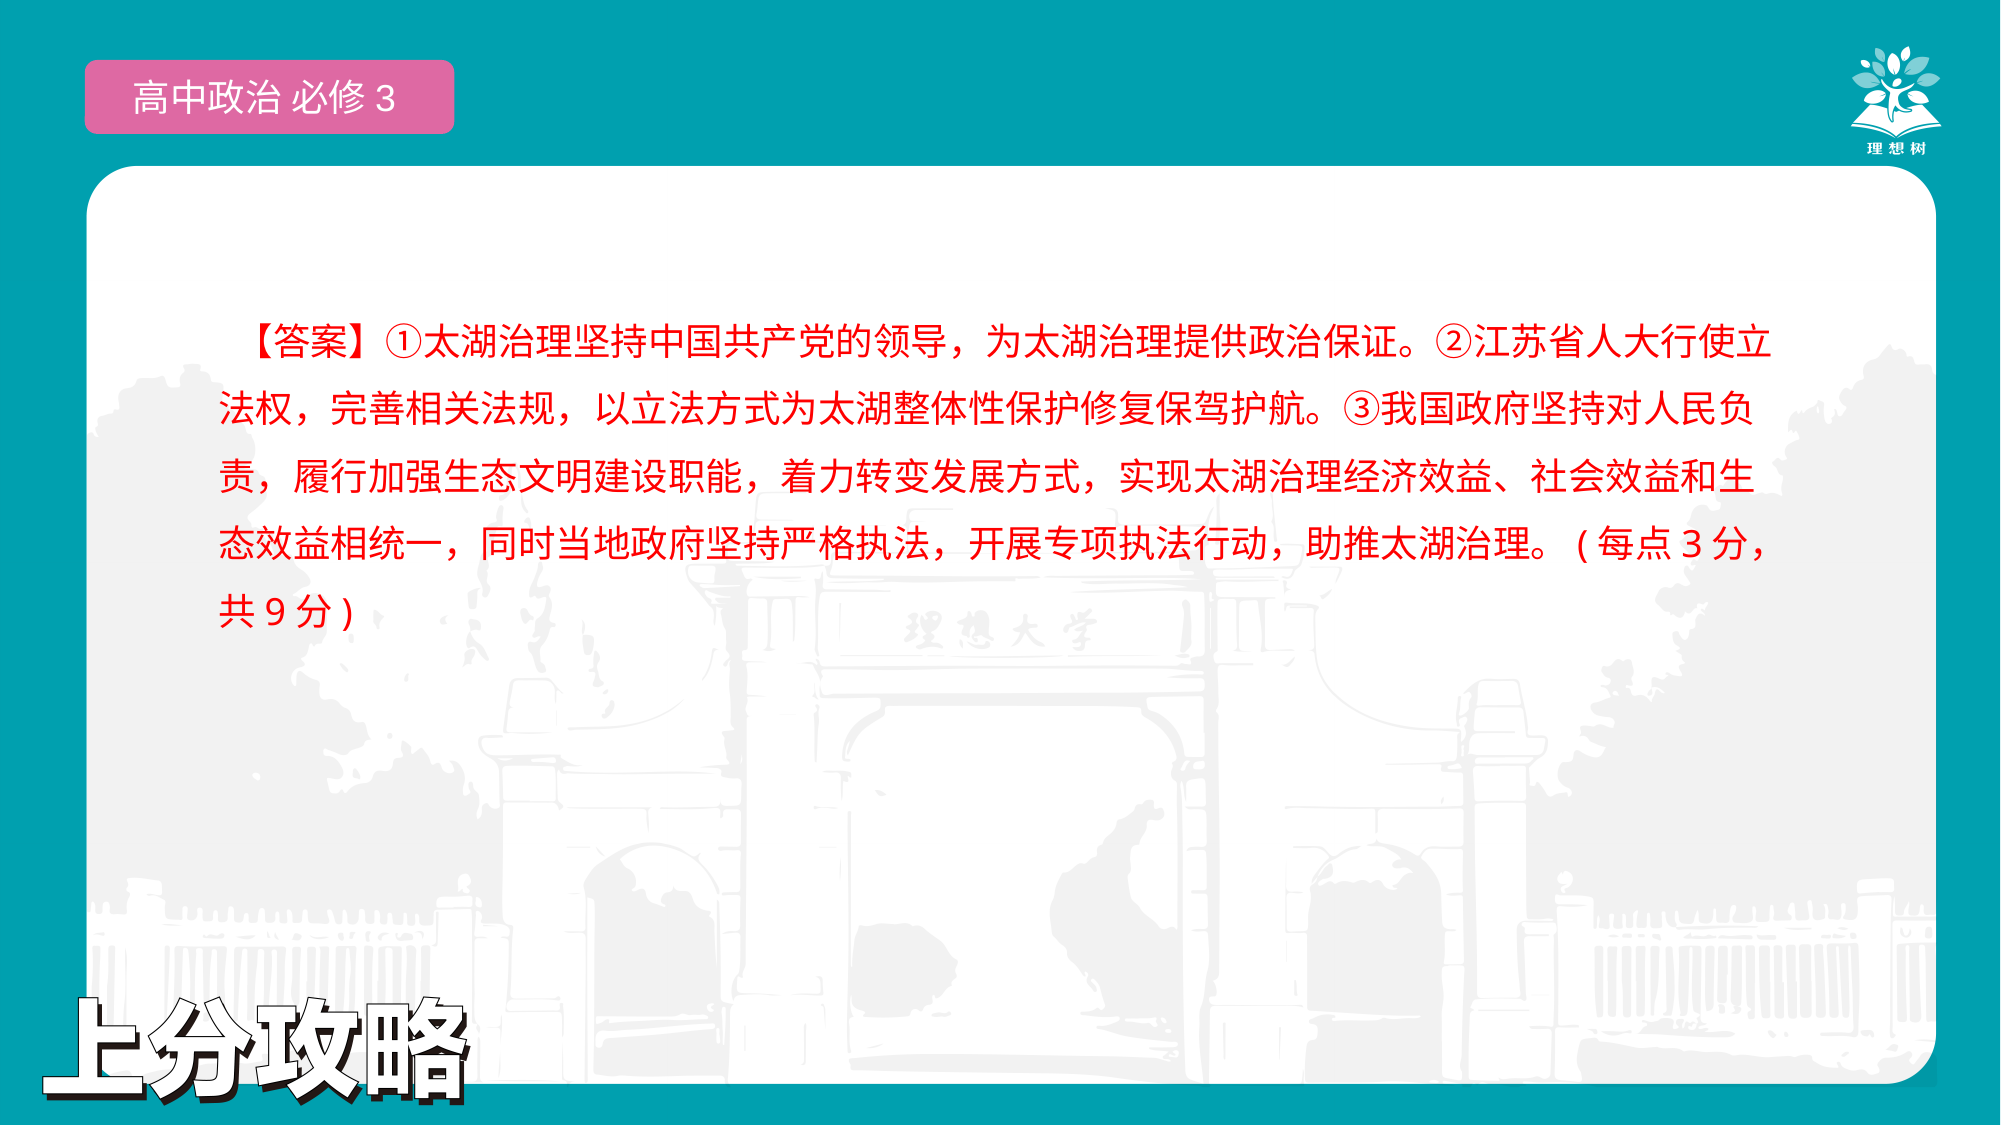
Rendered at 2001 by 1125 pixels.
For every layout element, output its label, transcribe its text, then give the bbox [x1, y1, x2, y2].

picture [0, 0, 2001, 1125]
text_box 【答案】①太湖治理坚持中国共产党的领导，为太湖治理提供政治保证。②江苏省人大行使立法权，完善相关法规，以立法方式为太湖整体性保护修复保驾护航。③我国政府坚持对人民负责，履行加强生态文明建设职能，着力转变发展方式，实现太湖治理经济效益、社会效益和生态效益相统一，同时当地政府坚持严格执法，开展专项执法行动，助推太湖治理。(每点3分，共9分) [203, 287, 1797, 838]
text_box 高中政治 必修3 [83, 58, 456, 135]
